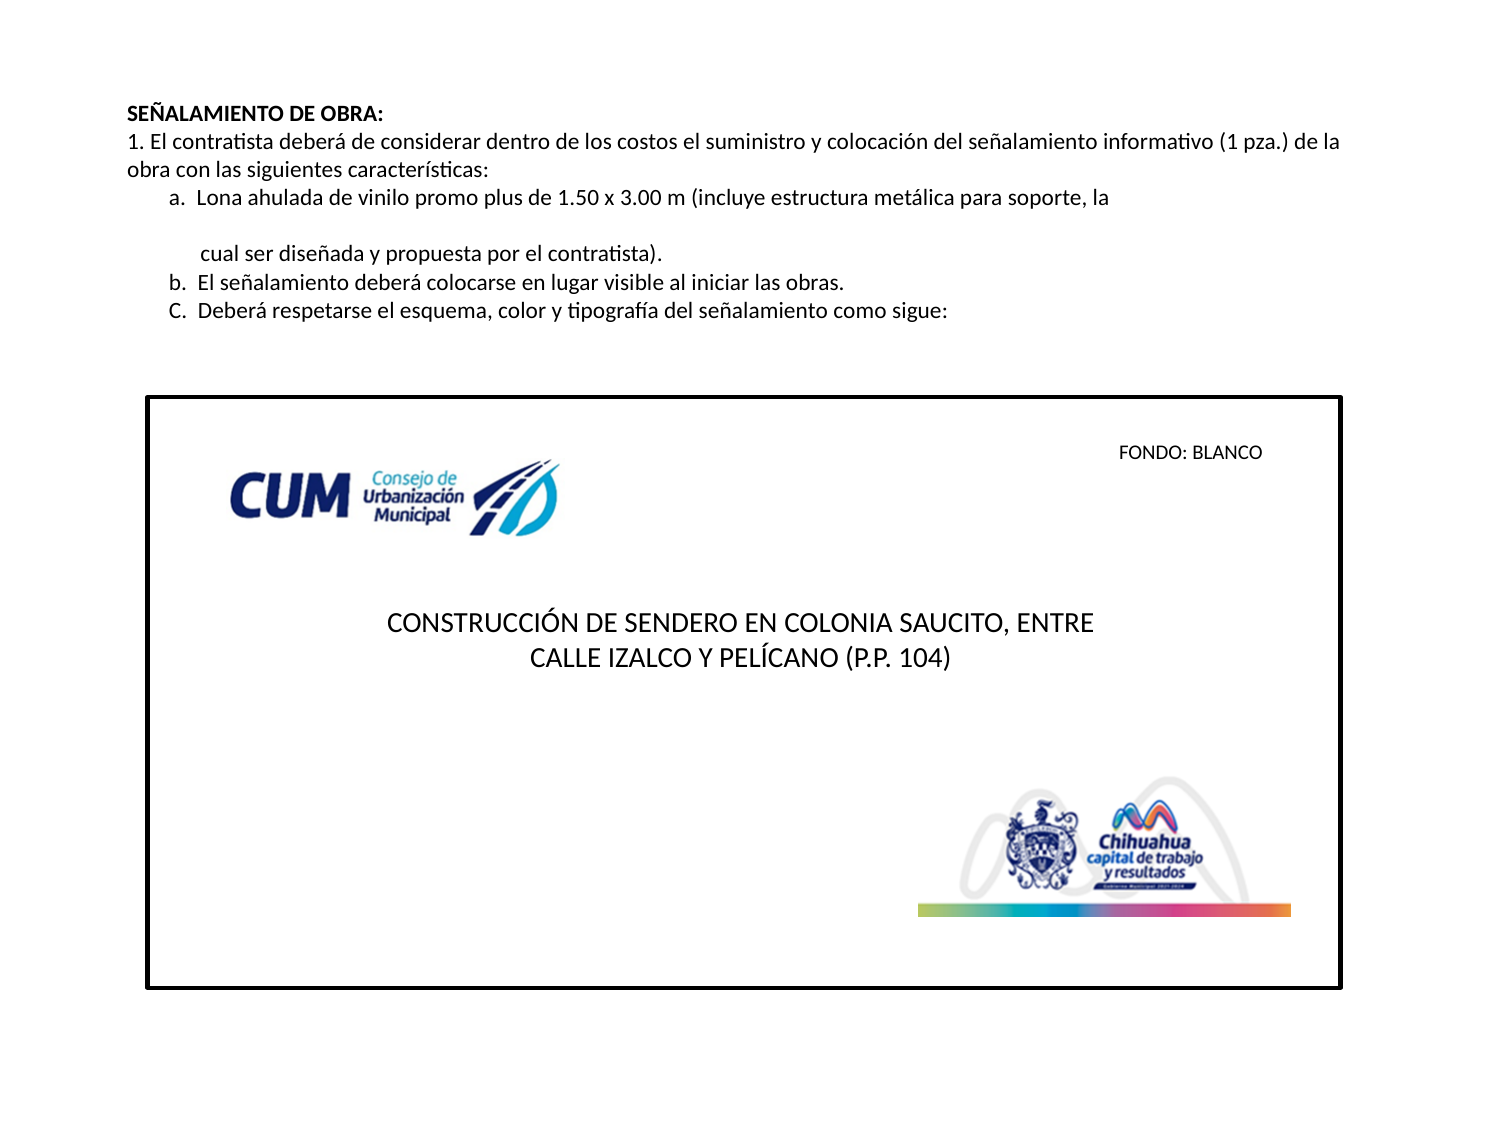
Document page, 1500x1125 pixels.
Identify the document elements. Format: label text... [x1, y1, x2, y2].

picture [226, 458, 565, 539]
text_box CONSTRUCCIÓN DE SENDERO EN COLONIA SAUCITO, ENTRE CALLE IZALCO Y PELÍCANO (P.P. 104) [367, 596, 1115, 682]
title SEÑALAMIENTO DE OBRA: 1. El contratista deberá de considerar dentro de los costos el suministro y colocación del señalamiento informativo (1 pza.) de la obra con las siguientes características: a. Lona ahulada de vinilo promo plus de 1.50 x 3.00 m (incluye estructura metálica para soporte, la cual ser diseñada y propuesta por el contratista). b. El señalamiento deberá colocarse en lugar visible al iniciar las obras. C. Deberá respetarse el esquema, color y tipografía del señalamiento como sigue: [112, 90, 1388, 332]
text_box [145, 395, 1343, 990]
picture [918, 772, 1291, 918]
text_box FONDO: BLANCO [1104, 431, 1306, 471]
